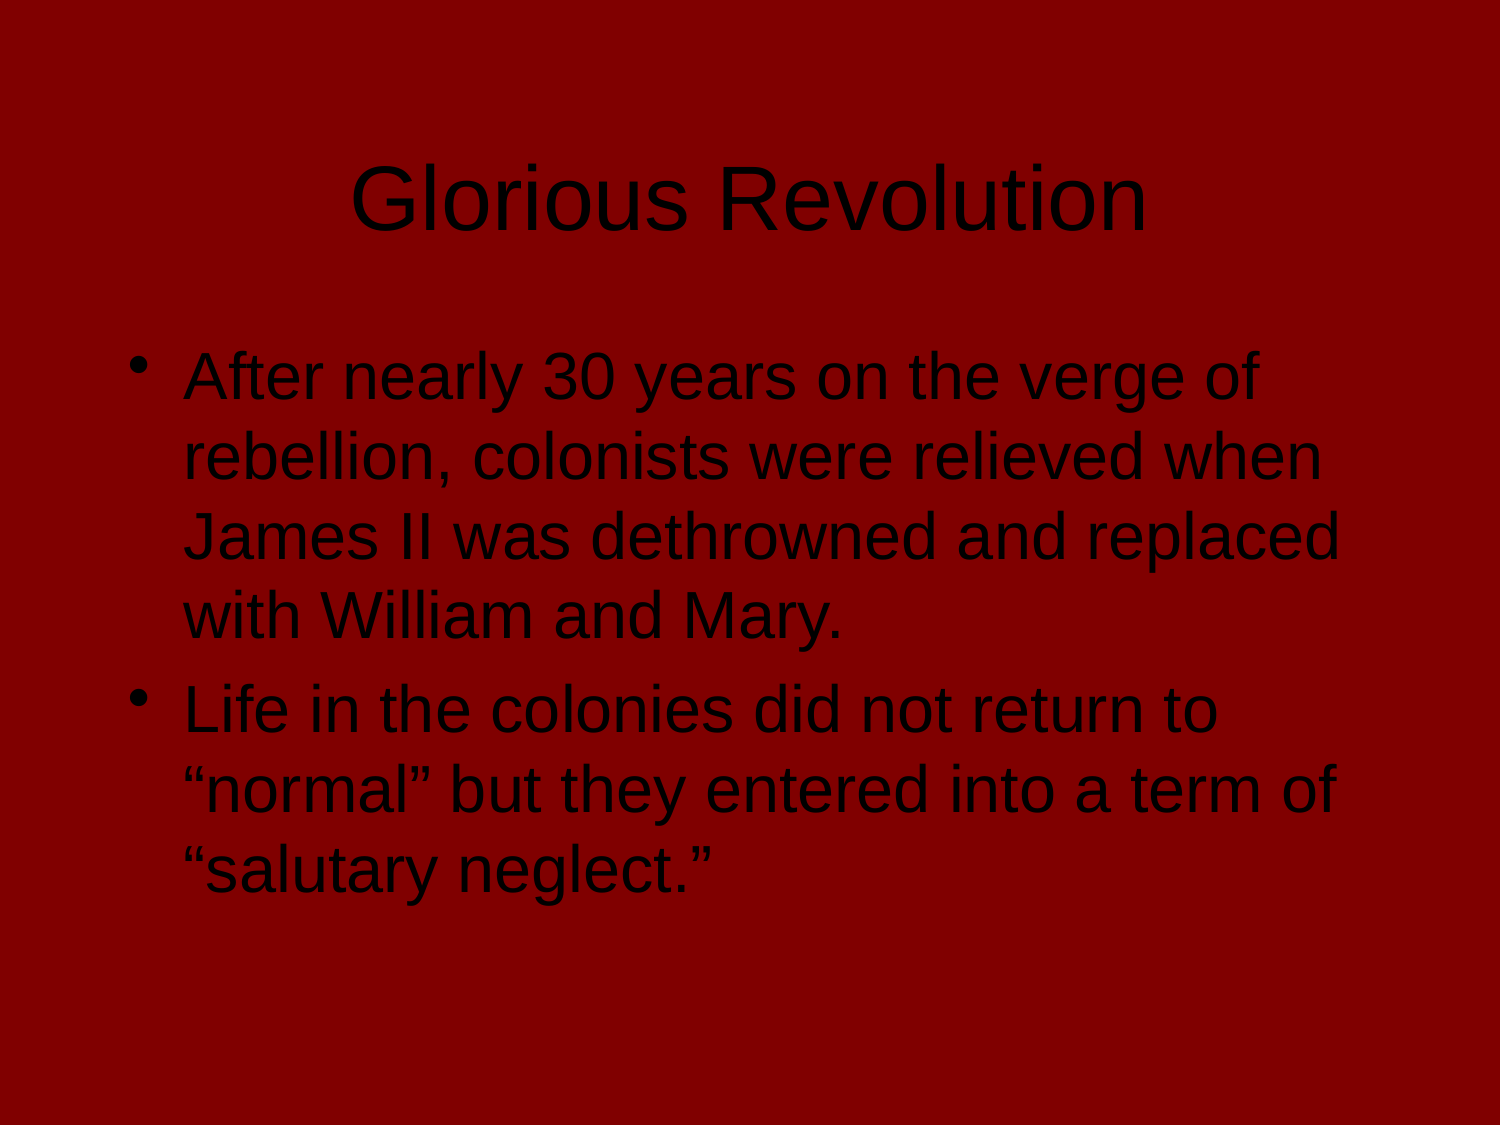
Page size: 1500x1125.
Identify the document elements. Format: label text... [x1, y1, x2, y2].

title Glorious Revolution [112, 99, 1388, 288]
list After nearly 30 years on the verge of rebellion, colonists were relieved when James II was dethrowned and replaced with William and Mary. Life in the colonies did not return to “normal” but they entered into a term of “salutary neglect.” [112, 324, 1388, 1001]
